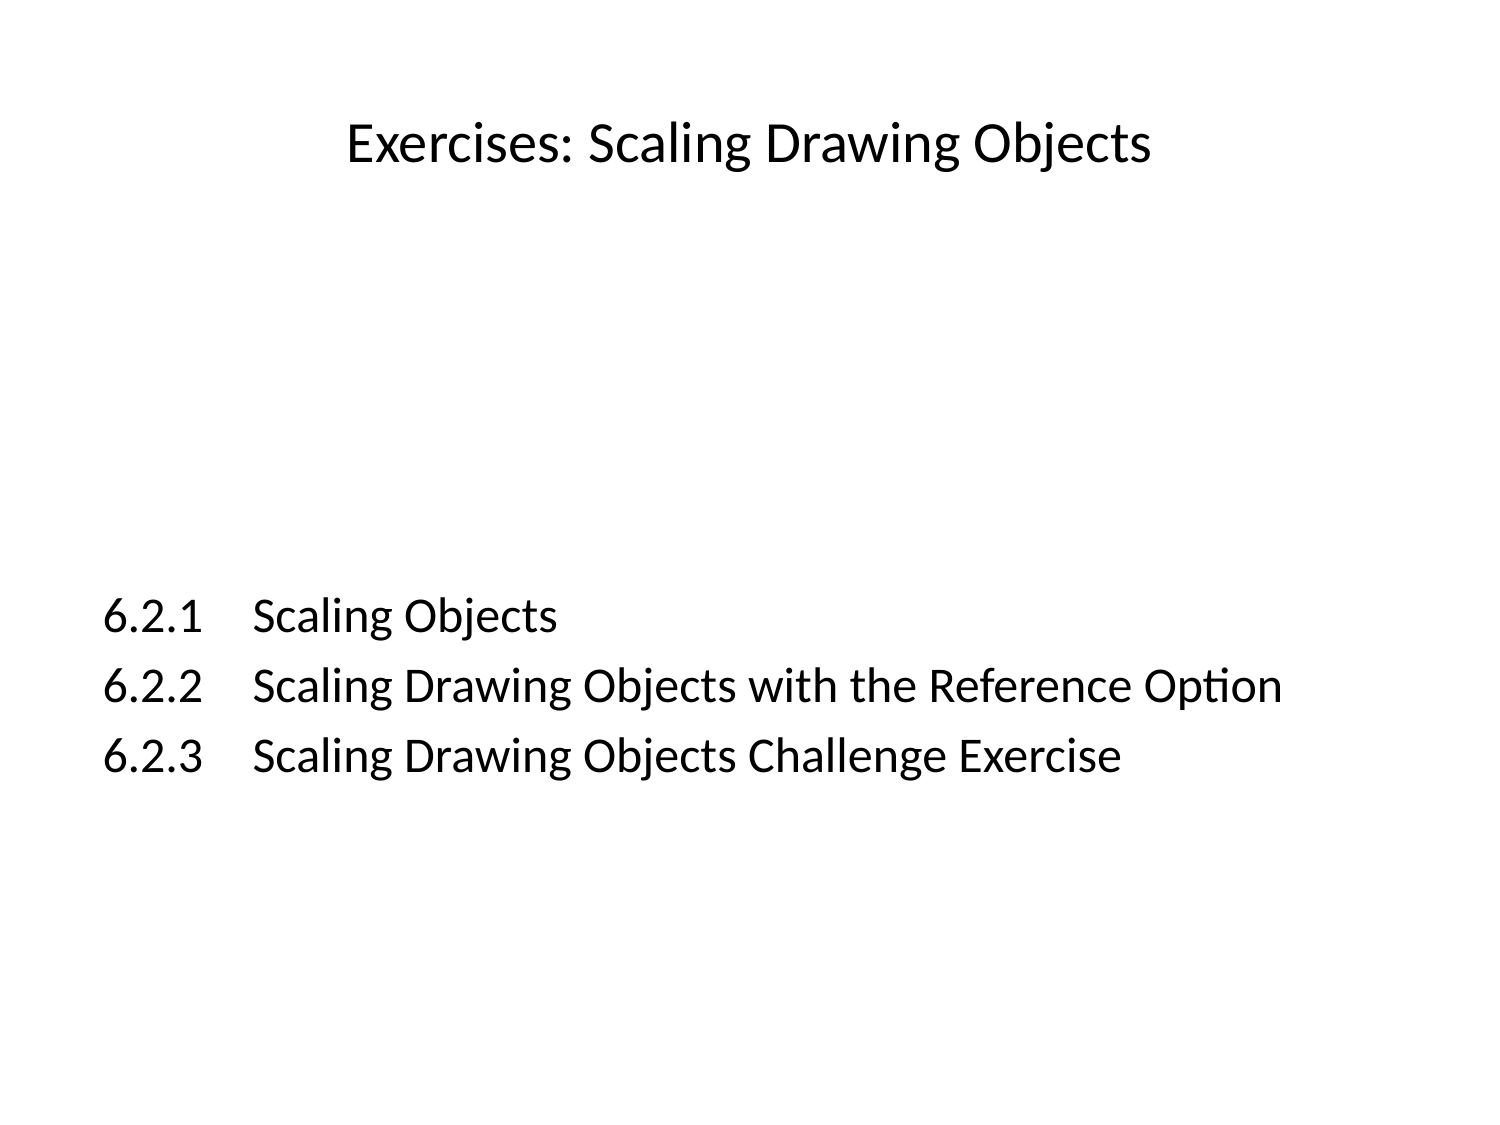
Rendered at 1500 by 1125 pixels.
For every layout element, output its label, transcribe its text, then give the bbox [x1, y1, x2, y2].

title Exercises: Scaling Drawing Objects [75, 45, 1425, 233]
list 6.2.1 Scaling Objects 6.2.2 Scaling Drawing Objects with the Reference Option 6.2.3 Scaling Drawing Objects Challenge Exercise [87, 575, 1363, 1025]
